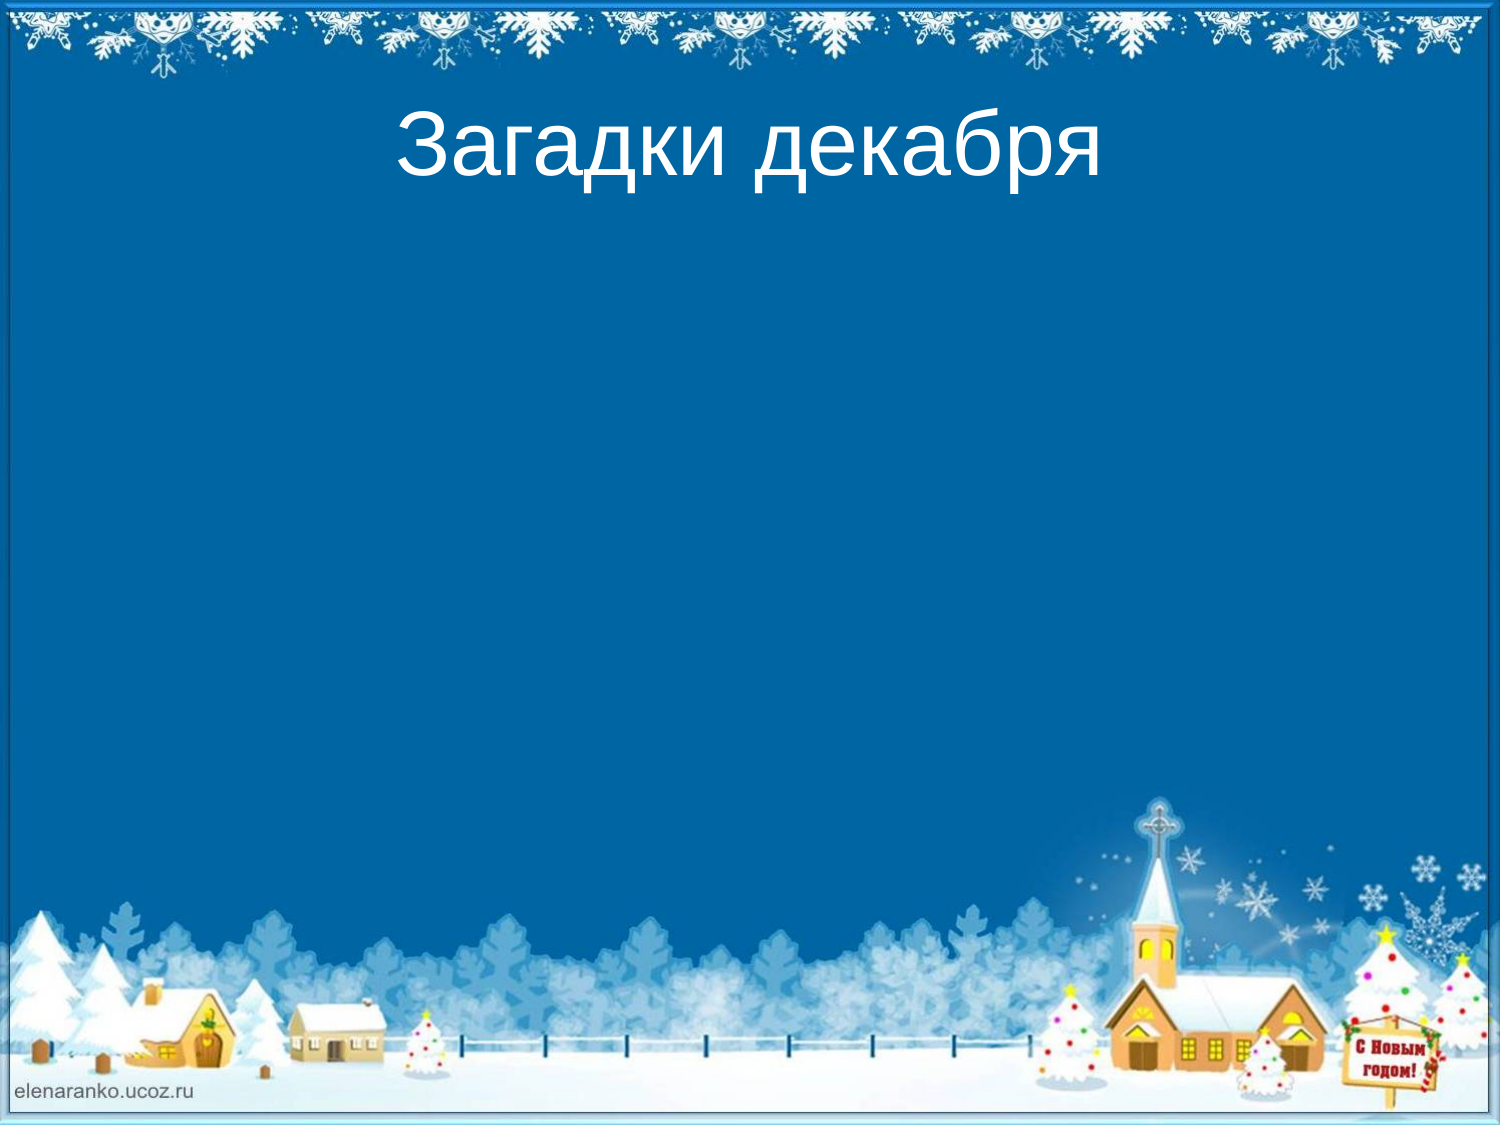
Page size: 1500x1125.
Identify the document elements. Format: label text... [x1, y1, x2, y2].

picture [0, 0, 1500, 1125]
title Загадки декабря [75, 45, 1425, 233]
